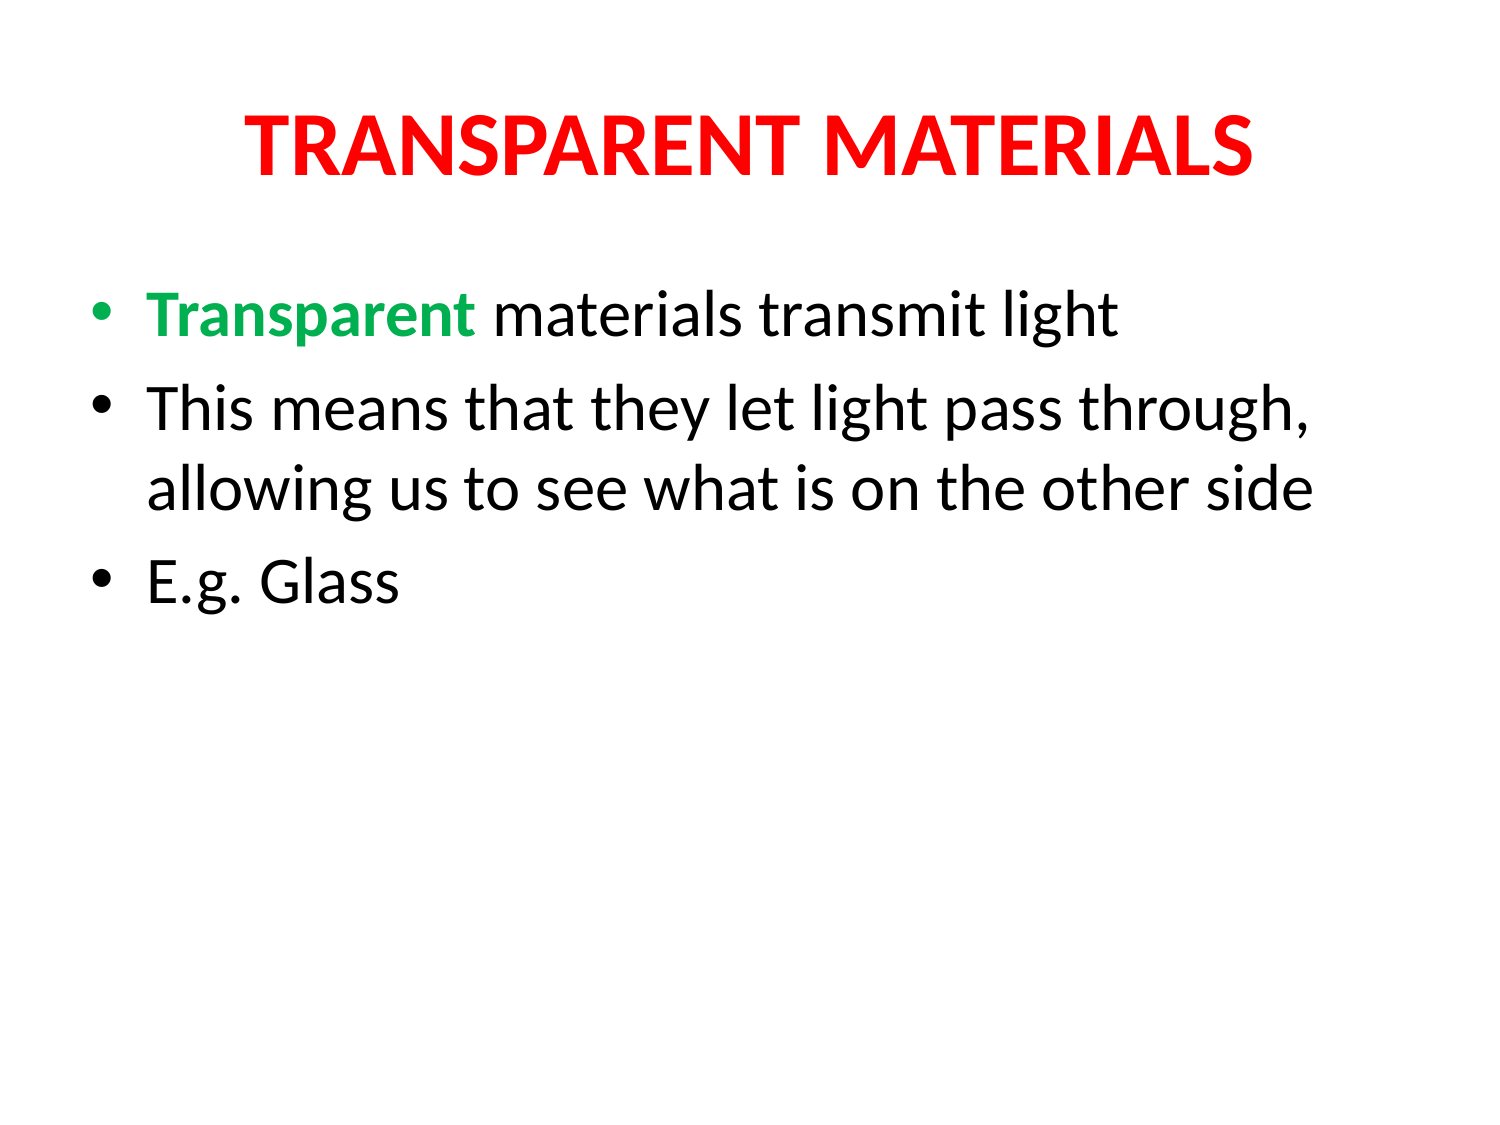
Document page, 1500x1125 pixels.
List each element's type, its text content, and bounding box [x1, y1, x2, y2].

list Transparent materials transmit light This means that they let light pass through, allowing us to see what is on the other side E.g. Glass [75, 262, 1425, 1005]
title TRANSPARENT MATERIALS [75, 45, 1425, 233]
